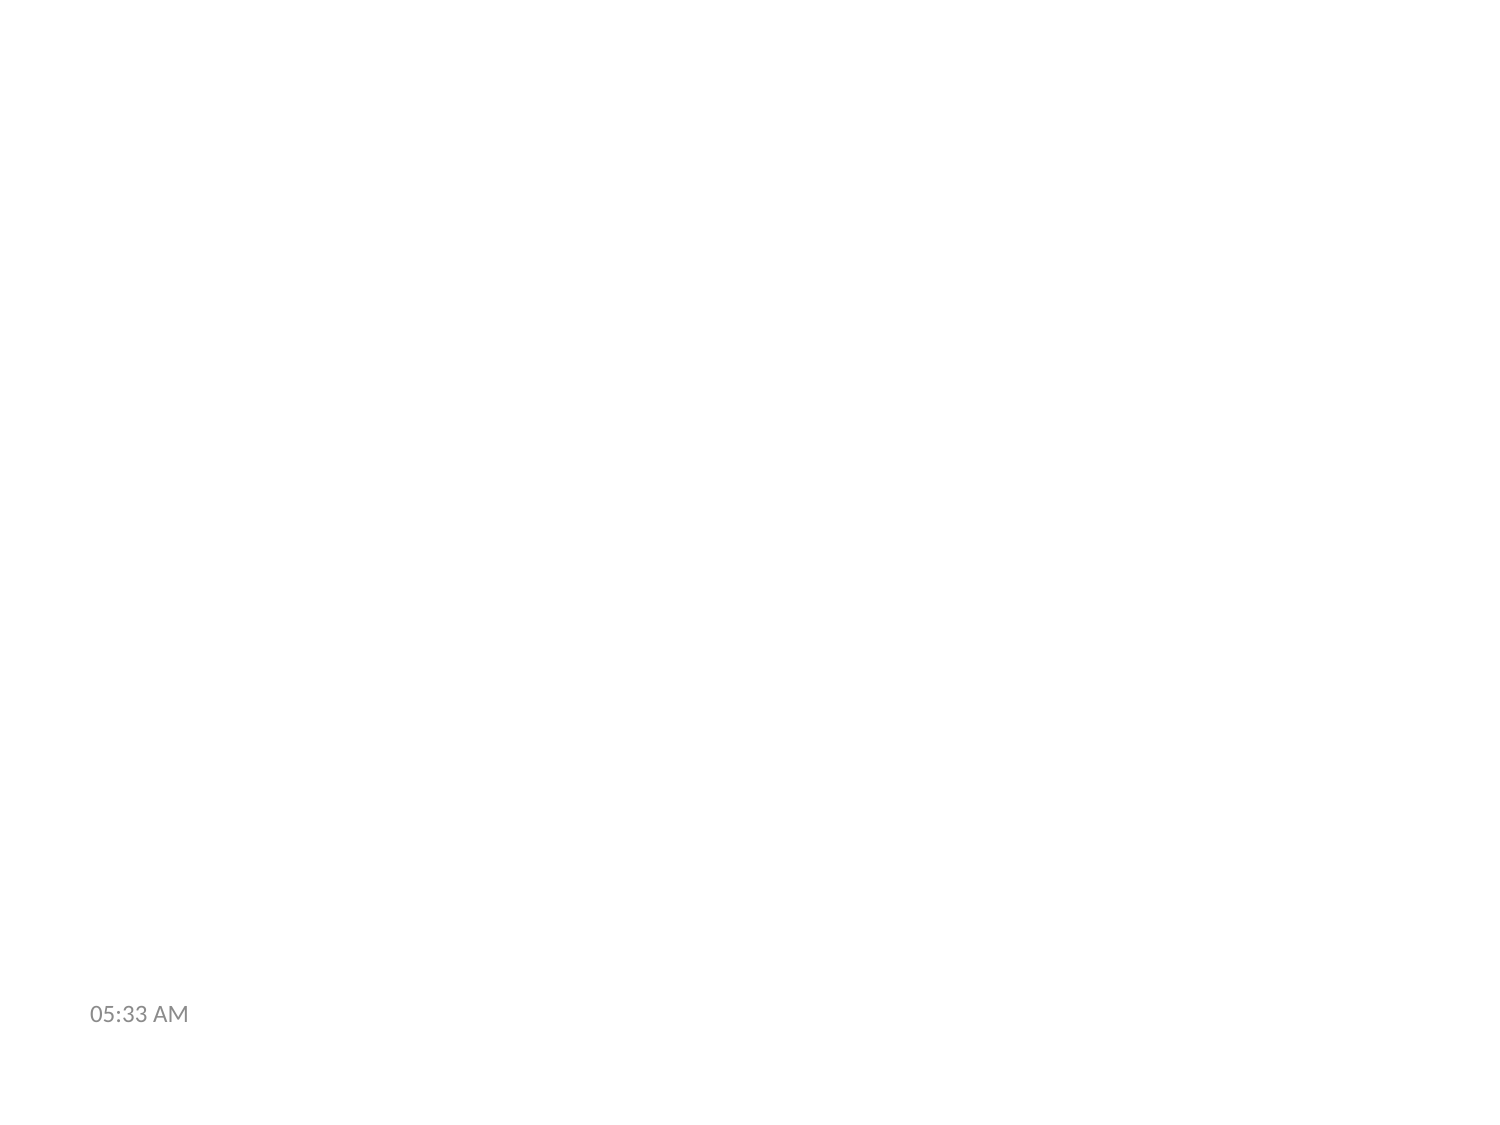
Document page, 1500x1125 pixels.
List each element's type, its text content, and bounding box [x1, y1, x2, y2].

text_box 3:35 PM [75, 982, 425, 1043]
